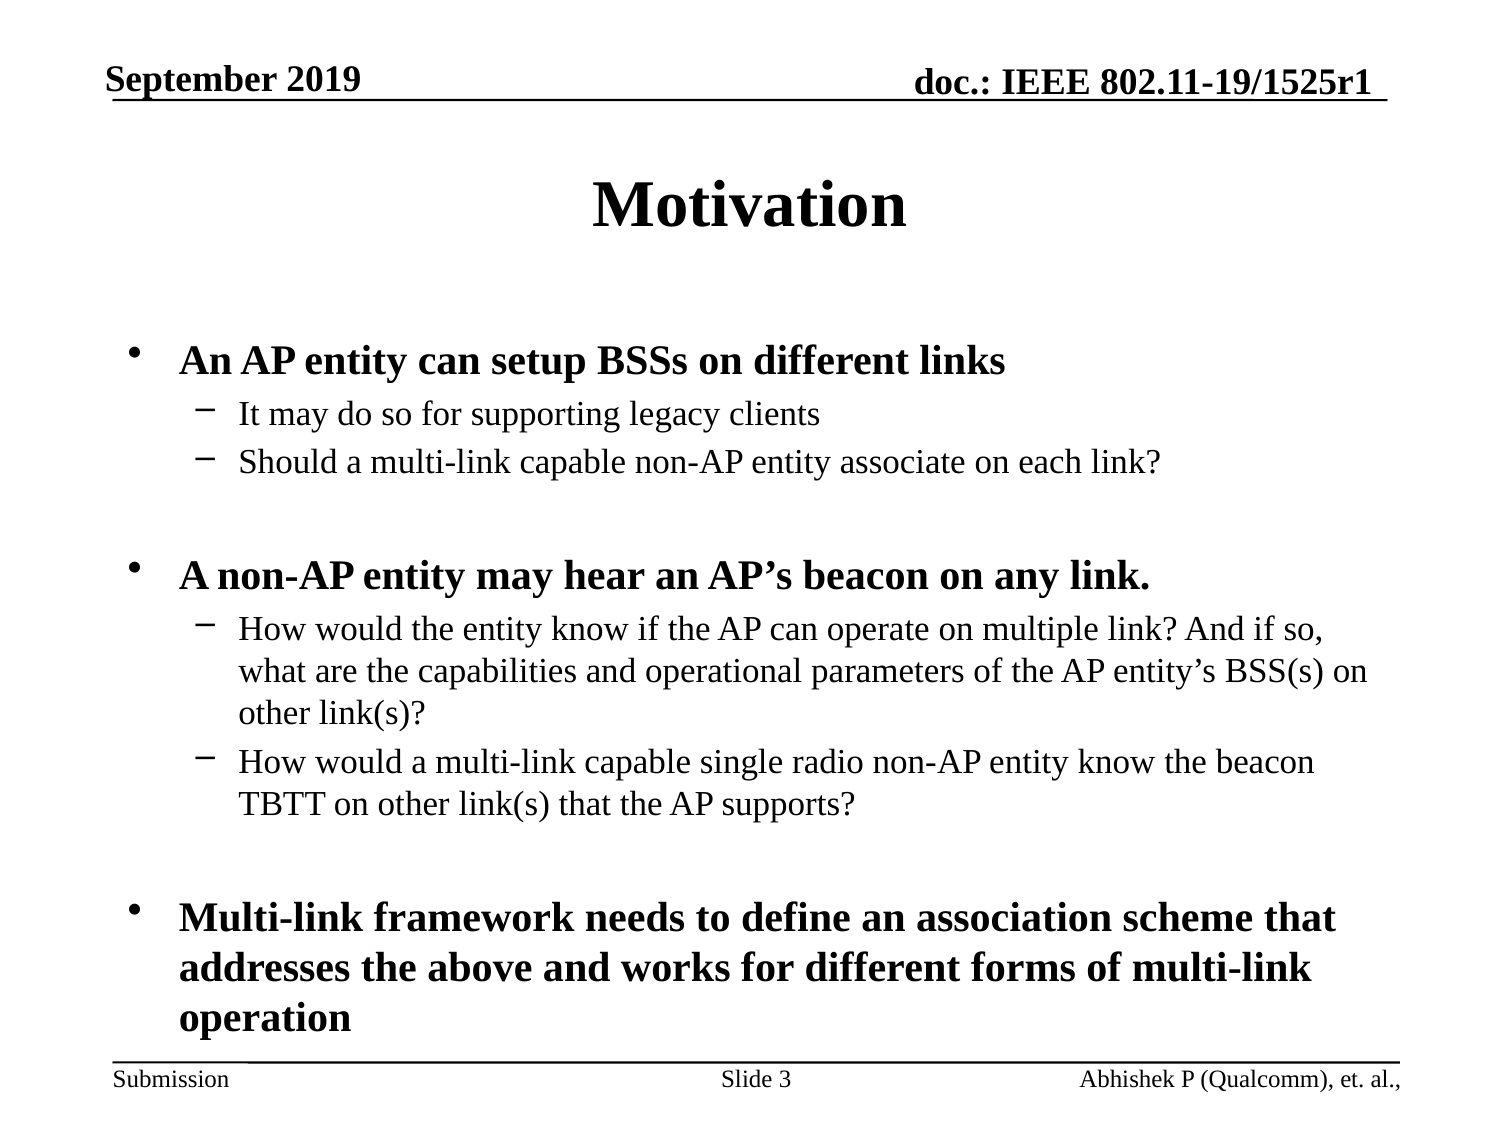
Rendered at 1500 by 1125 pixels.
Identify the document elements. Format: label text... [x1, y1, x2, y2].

title Motivation [112, 112, 1388, 288]
slide_number Slide 3 [712, 1061, 801, 1093]
list An AP entity can setup BSSs on different links It may do so for supporting legacy clients Should a multi-link capable non-AP entity associate on each link? A non-AP entity may hear an AP’s beacon on any link. How would the entity know if the AP can operate on multiple link? And if so, what are the capabilities and operational parameters of the AP entity’s BSS(s) on other link(s)? How would a multi-link capable single radio non-AP entity know the beacon TBTT on other link(s) that the AP supports? Multi-link framework needs to define an association scheme that addresses the above and works for different forms of multi-link operation [112, 324, 1402, 1051]
footer Abhishek P (Qualcomm), et. al., [949, 1061, 1402, 1093]
